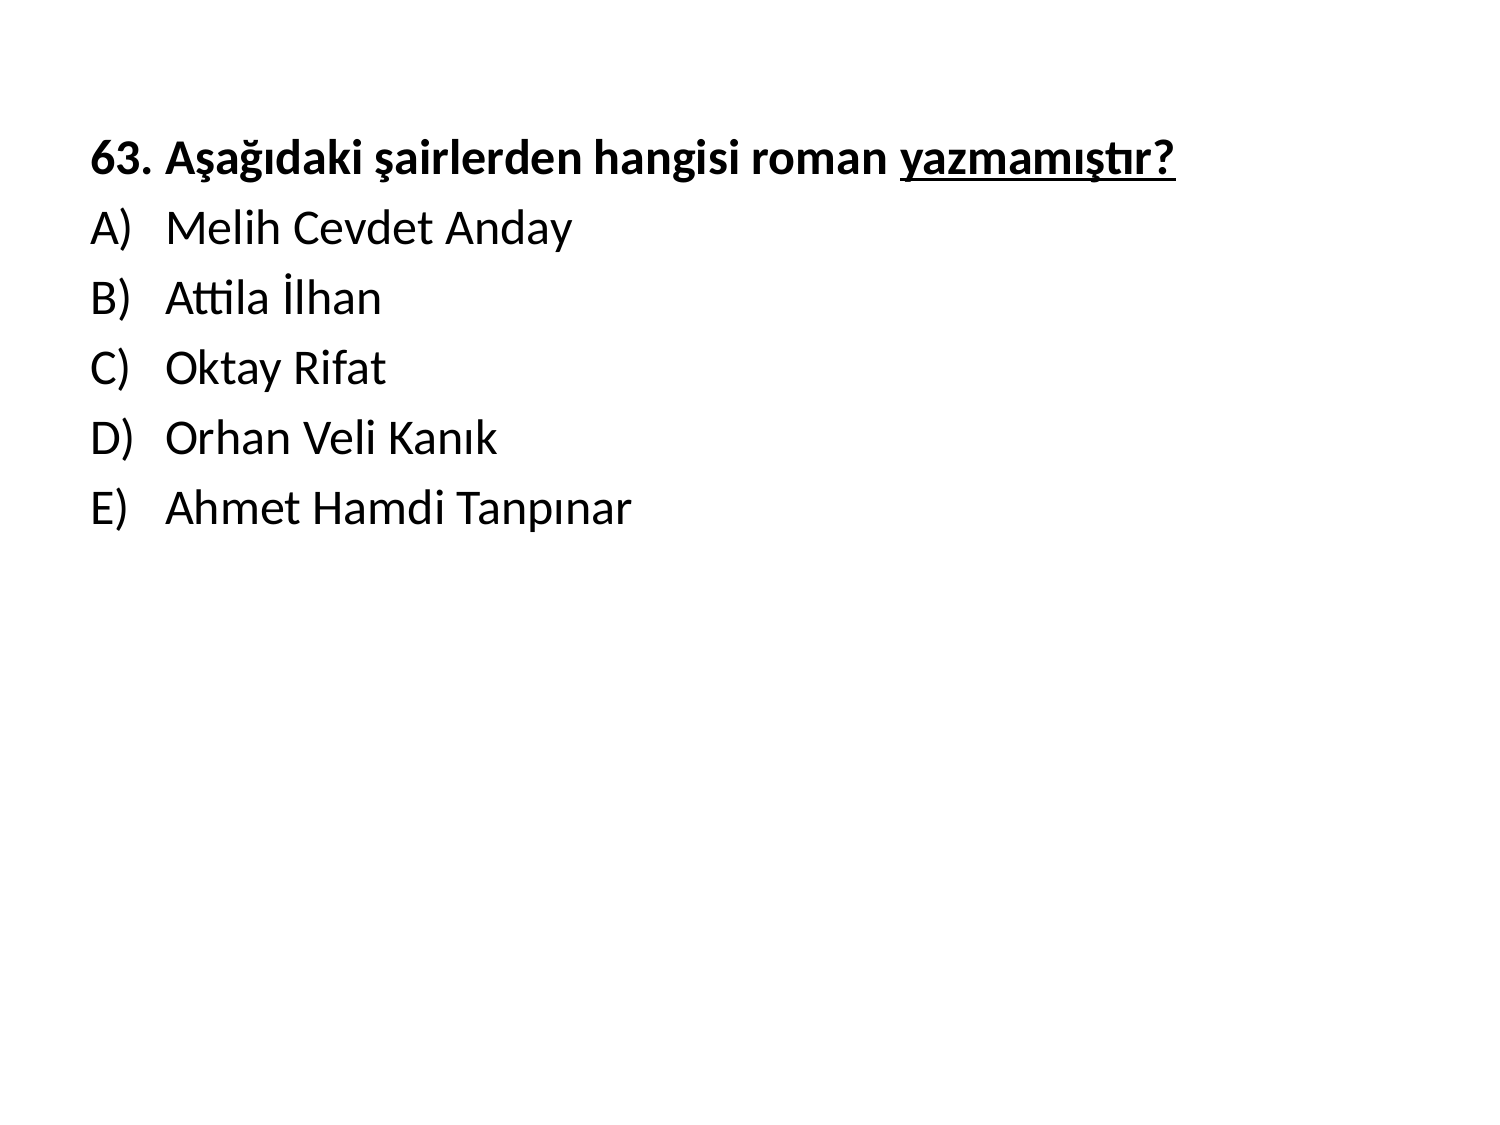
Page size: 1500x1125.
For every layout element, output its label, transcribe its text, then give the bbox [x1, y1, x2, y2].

list 63. Aşağıdaki şairlerden hangisi roman yazmamıştır? Melih Cevdet Anday Attila İlhan Oktay Rifat Orhan Veli Kanık Ahmet Hamdi Tanpınar [75, 46, 1425, 1005]
